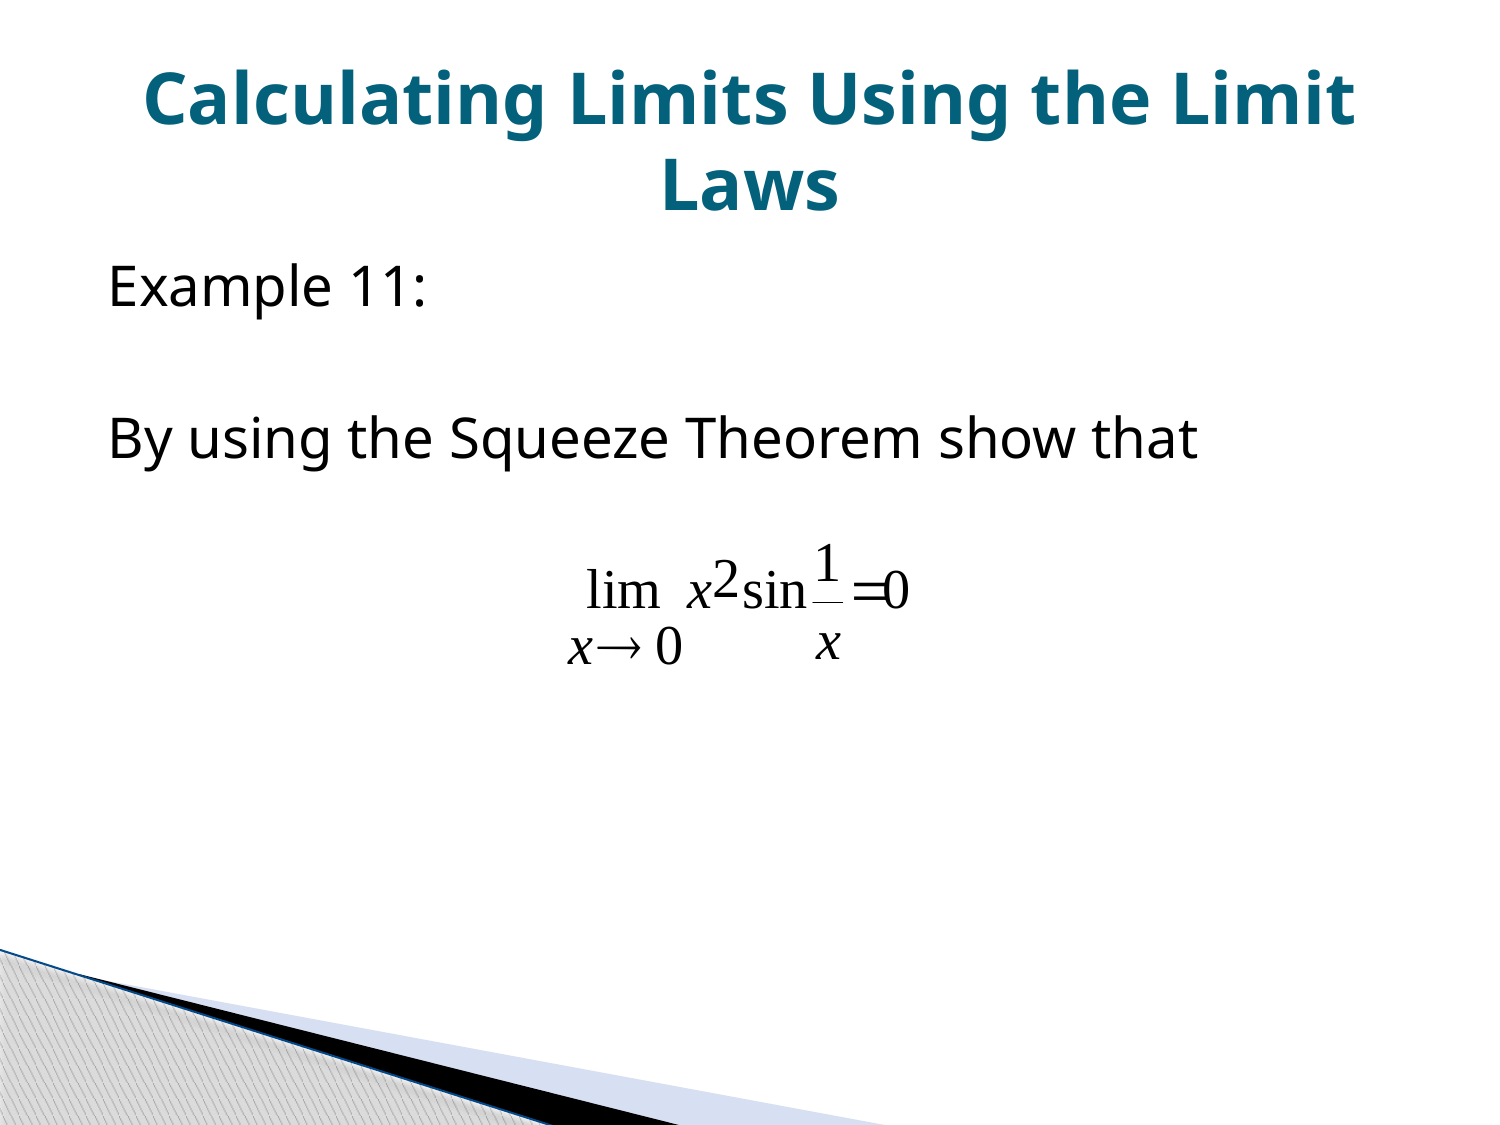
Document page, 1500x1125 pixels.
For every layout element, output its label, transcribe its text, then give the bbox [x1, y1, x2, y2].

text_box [562, 537, 915, 672]
title Calculating Limits Using the Limit Laws [75, 45, 1425, 233]
list Example 11: By using the Squeeze Theorem show that [75, 243, 1425, 986]
